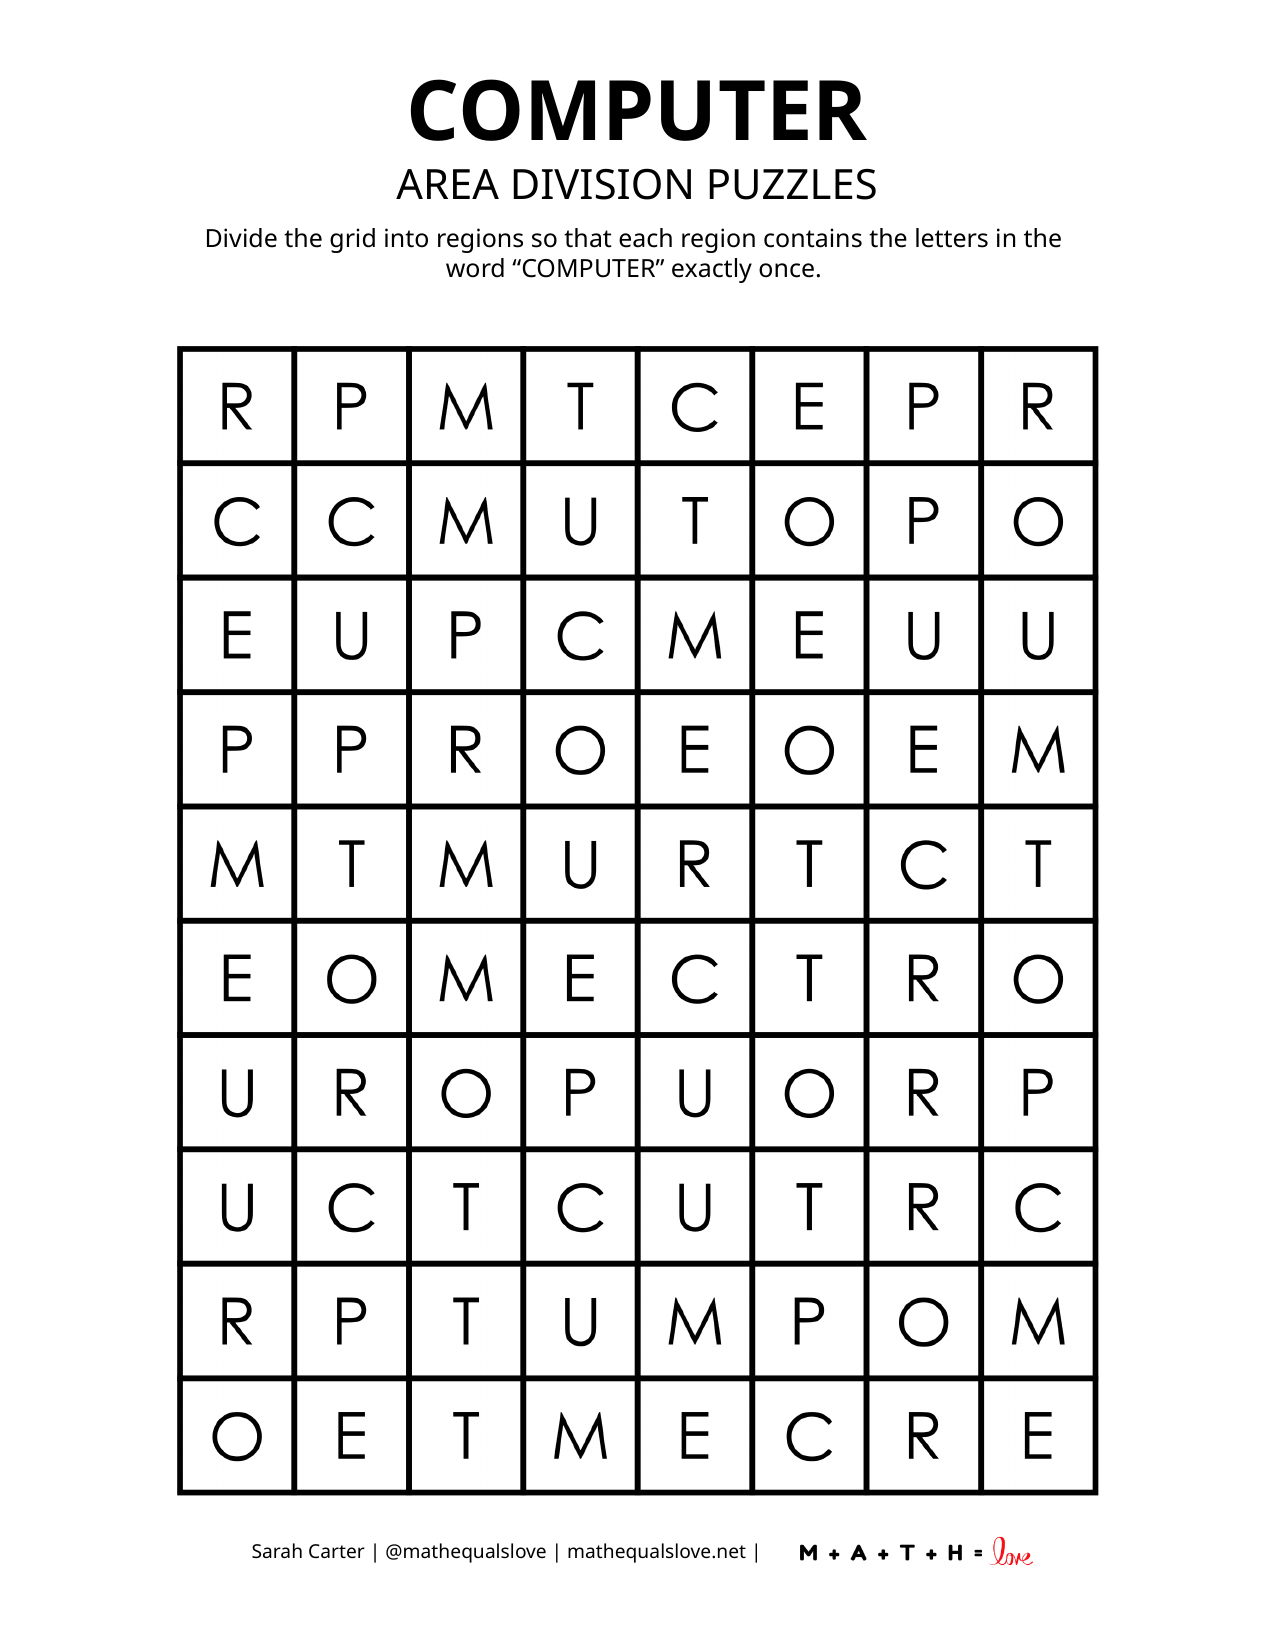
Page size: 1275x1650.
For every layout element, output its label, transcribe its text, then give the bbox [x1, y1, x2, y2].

text_box Divide the grid into regions so that each region contains the letters in the word “COMPUTER” exactly once. [0, 214, 1275, 290]
picture [174, 342, 1101, 1498]
text_box Sarah Carter | @mathequalslove | mathequalslove.net | [236, 1532, 1071, 1570]
text_box COMPUTER AREA DIVISION PUZZLES [77, 50, 1198, 214]
picture [790, 1534, 1039, 1569]
